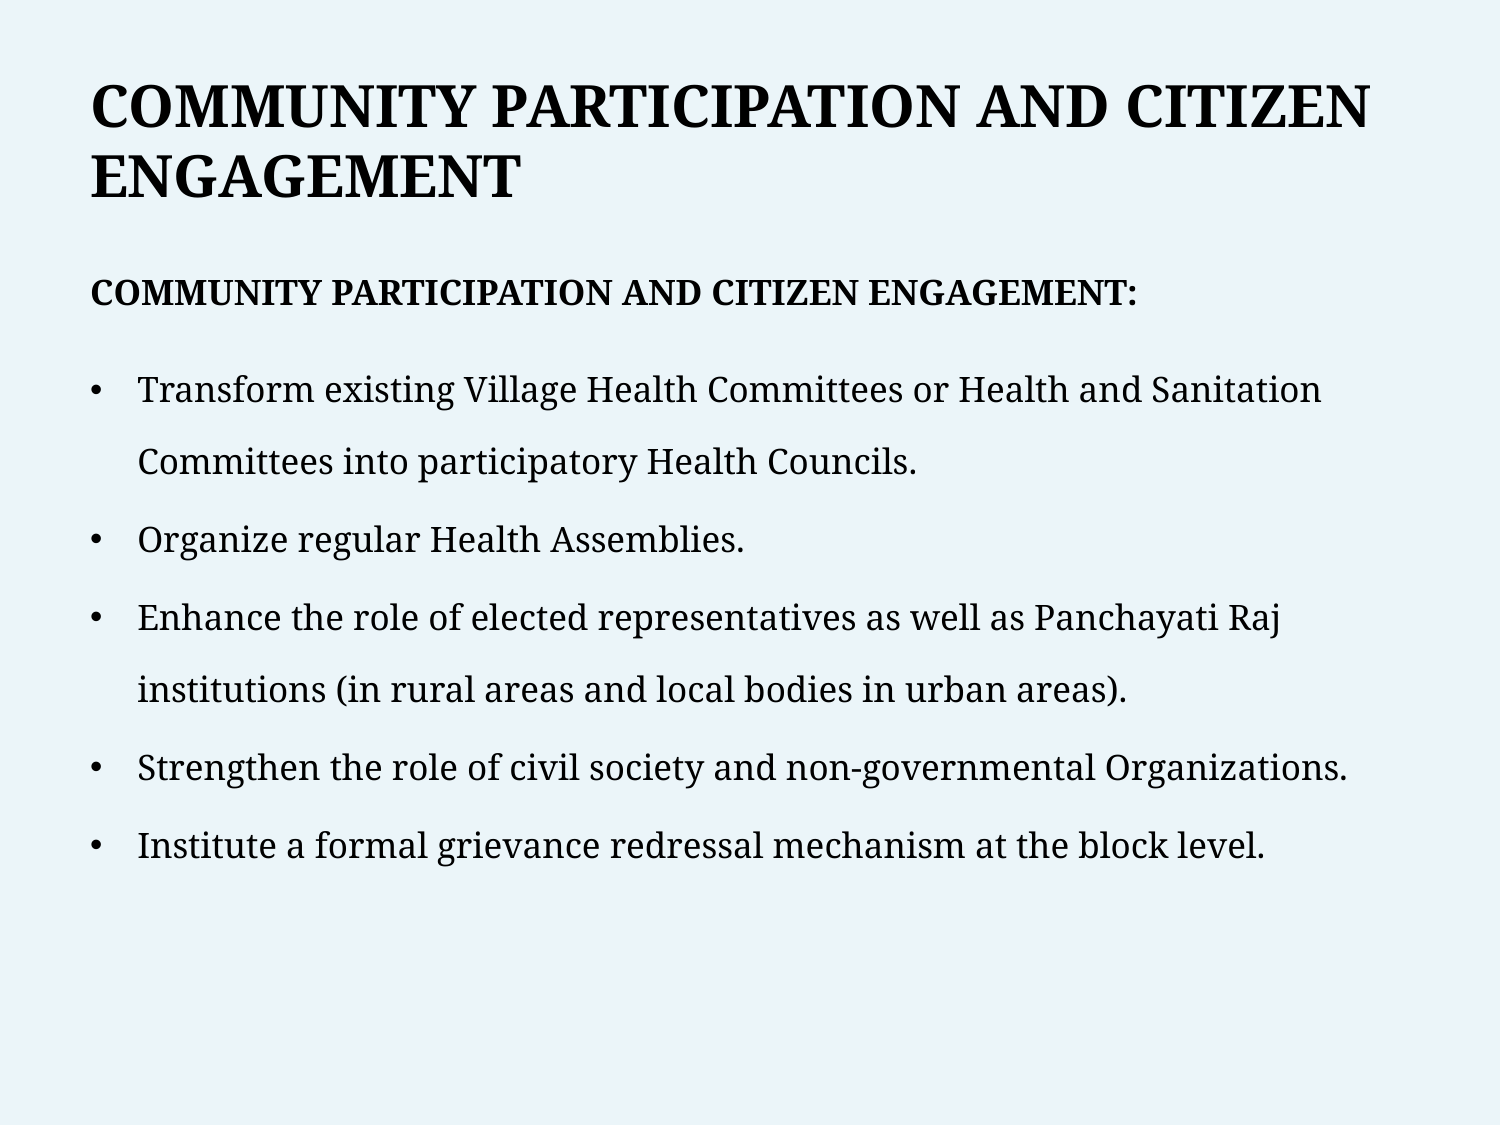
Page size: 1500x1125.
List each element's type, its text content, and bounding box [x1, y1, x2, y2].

list COMMUNITY PARTICIPATION AND CITIZEN ENGAGEMENT: Transform existing Village Health Committees or Health and Sanitation Committees into participatory Health Councils. Organize regular Health Assemblies. Enhance the role of elected representatives as well as Panchayati Raj institutions (in rural areas and local bodies in urban areas). Strengthen the role of civil society and non-governmental Organizations. Institute a formal grievance redressal mechanism at the block level. [75, 262, 1425, 1005]
title COMMUNITY PARTICIPATION AND CITIZEN ENGAGEMENT [75, 45, 1425, 233]
